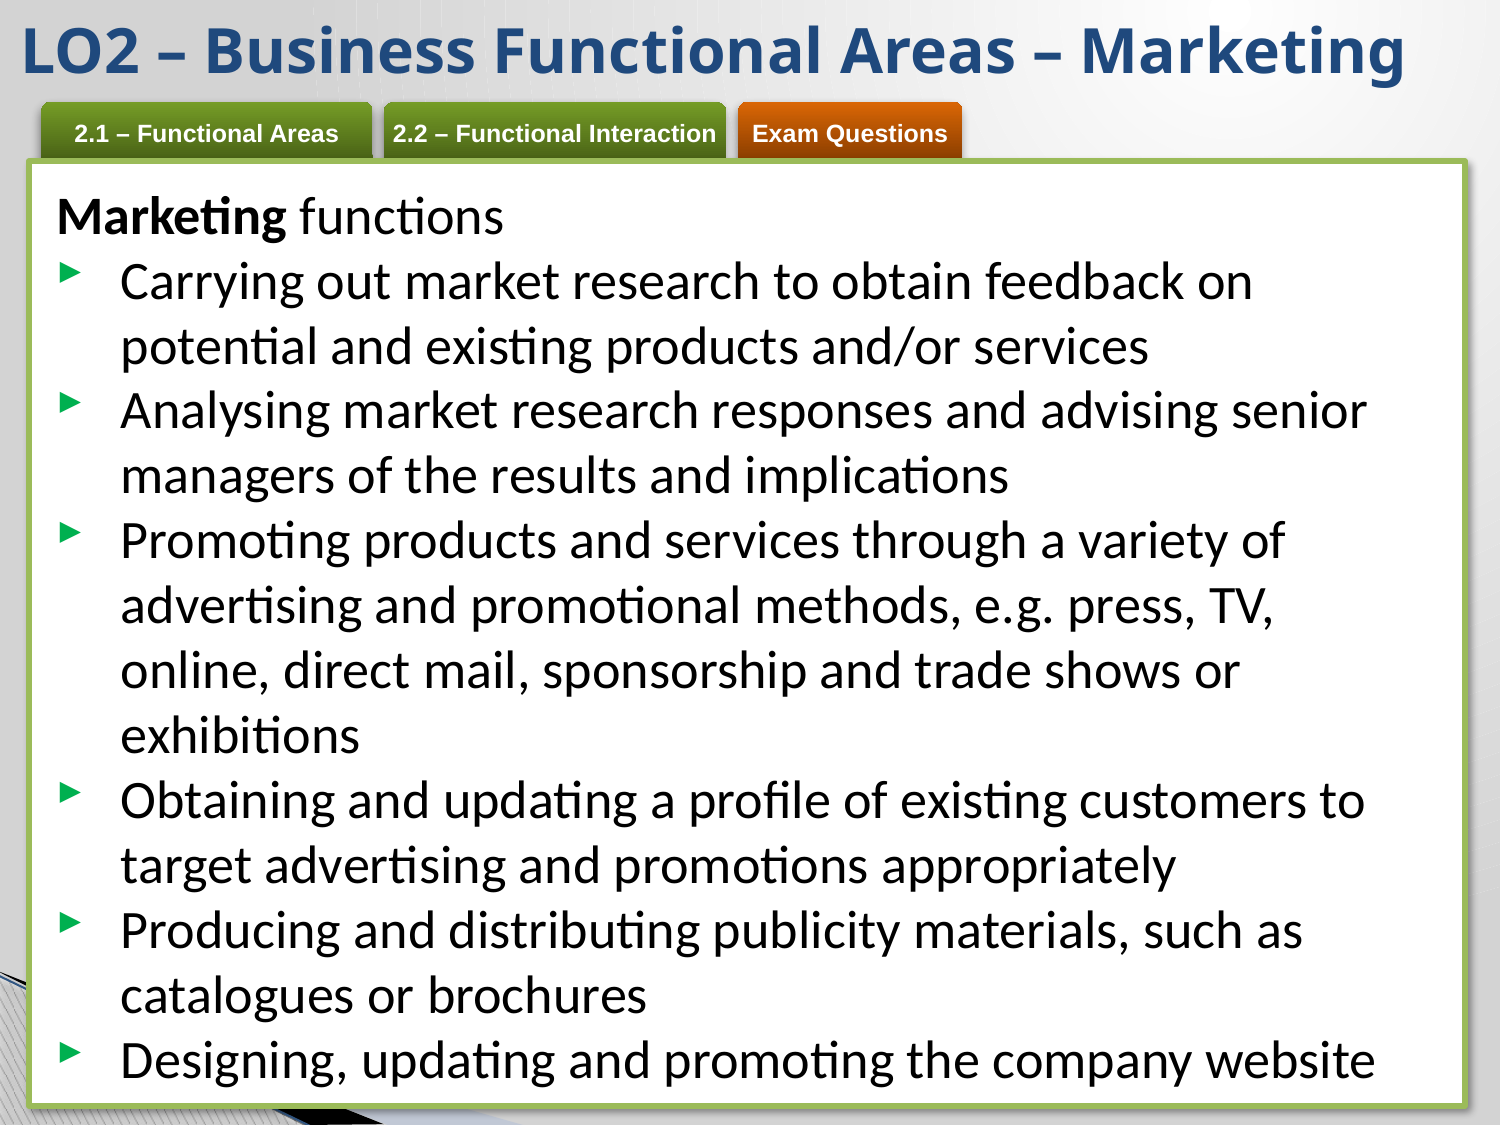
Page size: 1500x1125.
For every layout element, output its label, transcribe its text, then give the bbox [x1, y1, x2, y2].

list Marketing functions Carrying out market research to obtain feedback on potential and existing products and/or services Analysing market research responses and advising senior managers of the results and implications Promoting products and services through a variety of advertising and promotional methods, e.g. press, TV, online, direct mail, sponsorship and trade shows or exhibitions Obtaining and updating a profile of existing customers to target advertising and promotions appropriately Producing and distributing publicity materials, such as catalogues or brochures Designing, updating and promoting the company website [41, 172, 1447, 1118]
picture [289, 1118, 303, 1125]
text_box LO2 – Business Functional Areas – Marketing [5, 7, 1459, 90]
